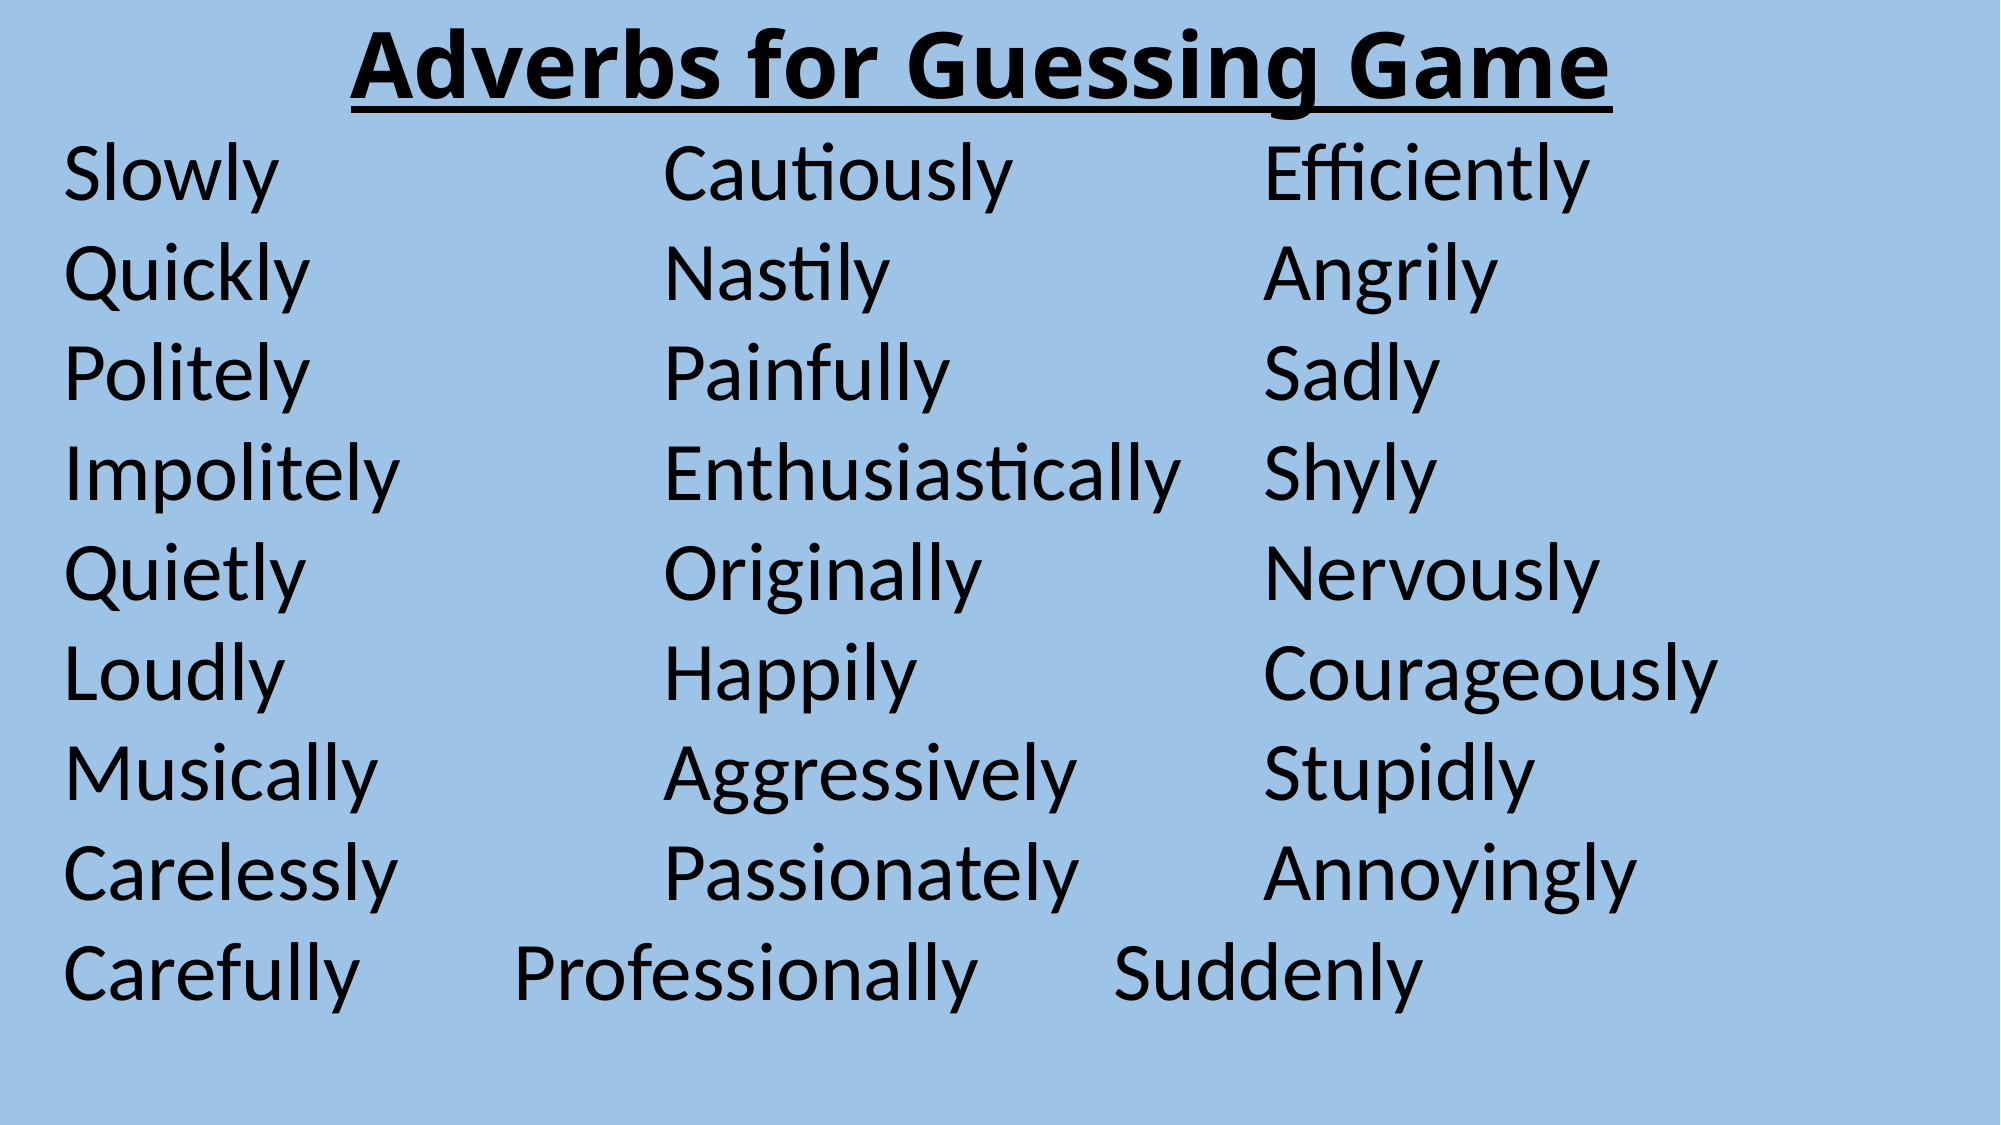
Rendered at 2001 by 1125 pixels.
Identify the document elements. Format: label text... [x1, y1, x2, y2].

text_box Adverbs for Guessing Game Slowly Cautiously Efficiently Quickly Nastily Angrily Politely Painfully Sadly Impolitely Enthusiastically Shyly Quietly Originally Nervously Loudly Happily Courageously Musically Aggressively Stupidly Carelessly Passionately Annoyingly Carefully Professionally Suddenly [48, 0, 1916, 1125]
